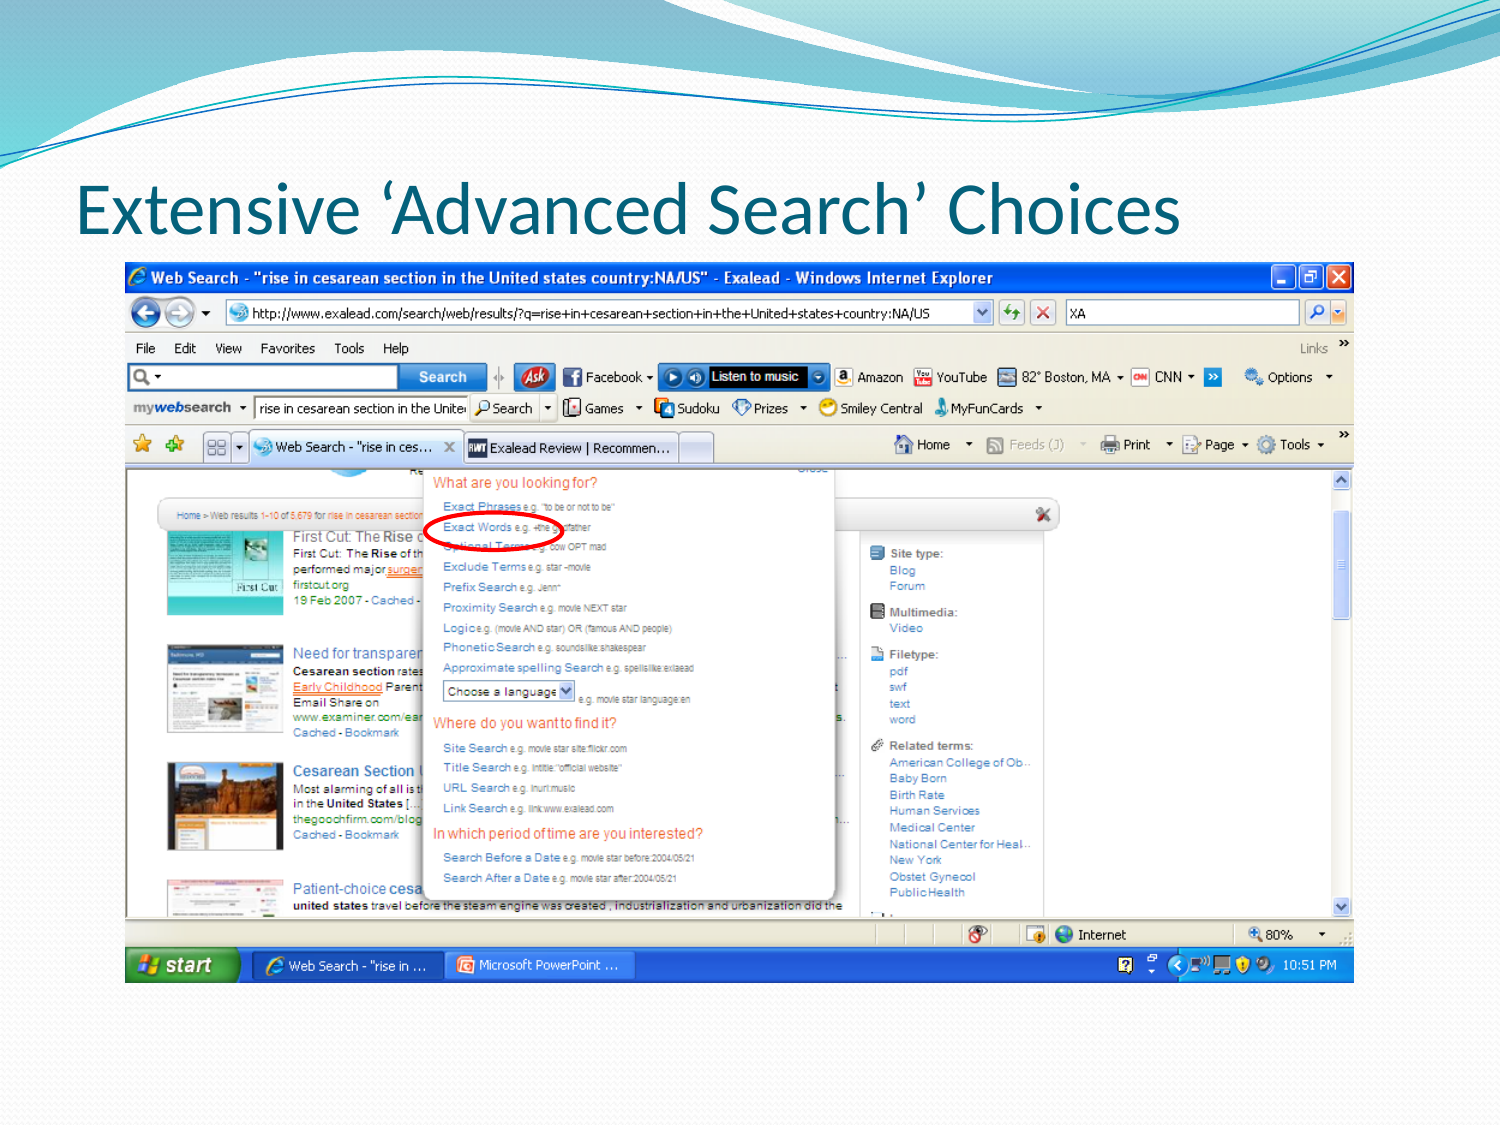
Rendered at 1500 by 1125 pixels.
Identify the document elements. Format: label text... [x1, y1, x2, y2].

title Extensive ‘Advanced Search’ Choices [75, 115, 1425, 250]
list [124, 262, 1355, 983]
